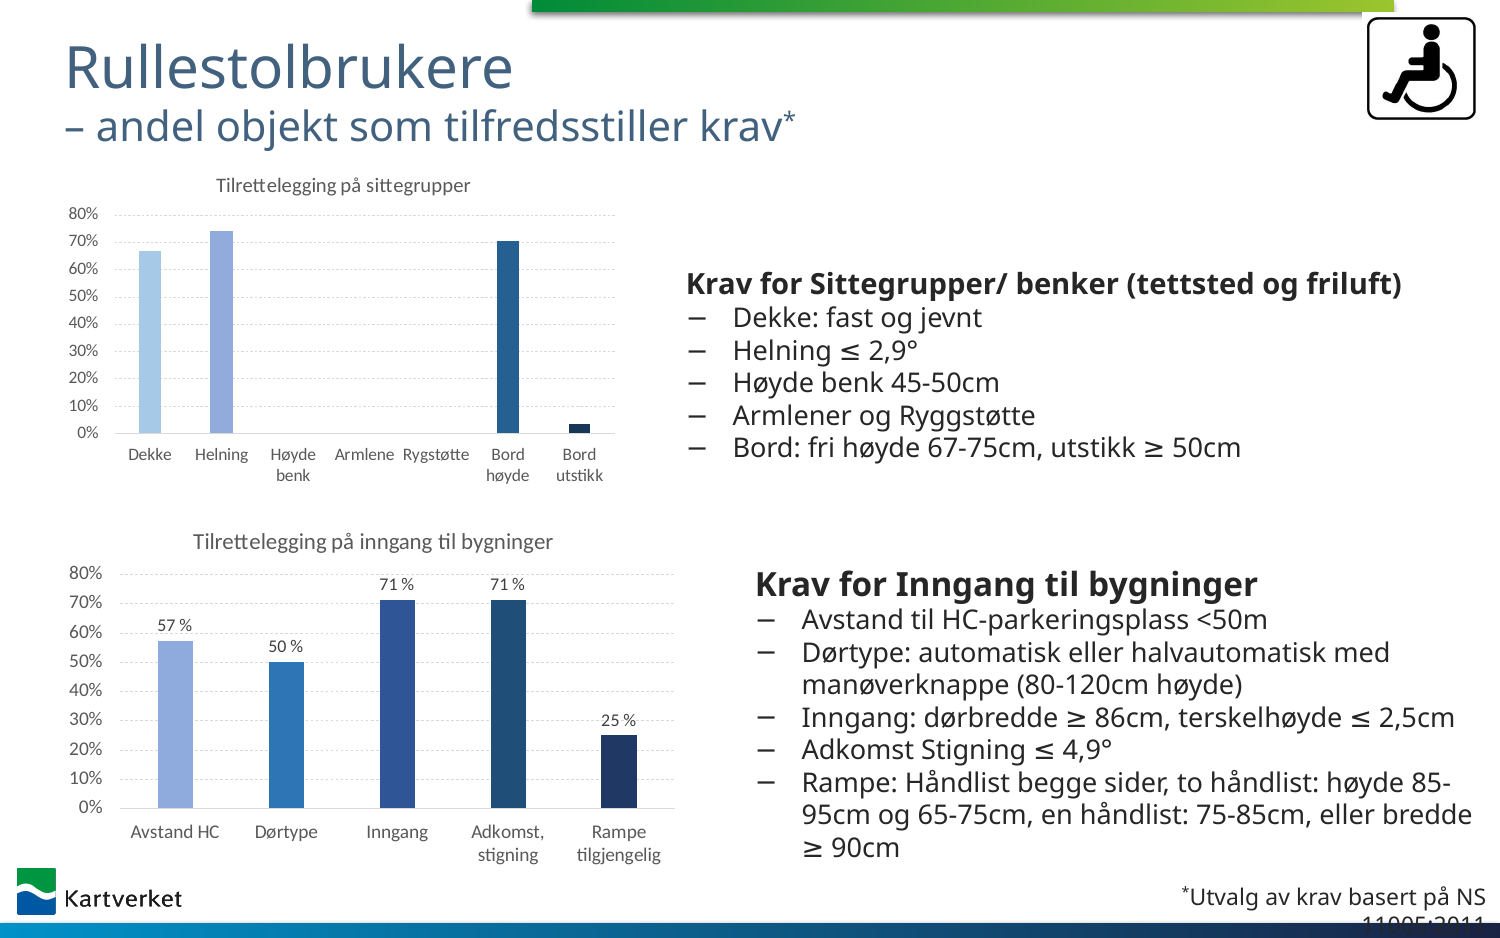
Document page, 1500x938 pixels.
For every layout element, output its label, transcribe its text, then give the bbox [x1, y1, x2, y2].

text_box Krav for Inngang til bygninger Avstand til HC-parkeringsplass <50m Dørtype: automatisk eller halvautomatisk med manøverknappe (80-120cm høyde) Inngang: dørbredde ≥ 86cm, terskelhøyde ≤ 2,5cm Adkomst Stigning ≤ 4,9° Rampe: Håndlist begge sider, to håndlist: høyde 85-95cm og 65-75cm, en håndlist: 75-85cm, eller bredde ≥ 90cm [740, 555, 1491, 870]
text_box Krav for Sittegrupper/ benker (tettsted og friluft) Dekke: fast og jevnt Helning ≤ 2,9° Høyde benk 45-50cm Armlener og Ryggstøtte Bord: fri høyde 67-75cm, utstikk ≥ 50cm [670, 258, 1418, 471]
picture [62, 520, 685, 874]
picture [1362, 12, 1481, 126]
picture [62, 166, 625, 492]
text_box *Utvalg av krav basert på NS 11005:2011 [1068, 873, 1500, 938]
text_box Rullestolbrukere – andel objekt som tilfredsstiller krav* [49, 25, 1431, 158]
